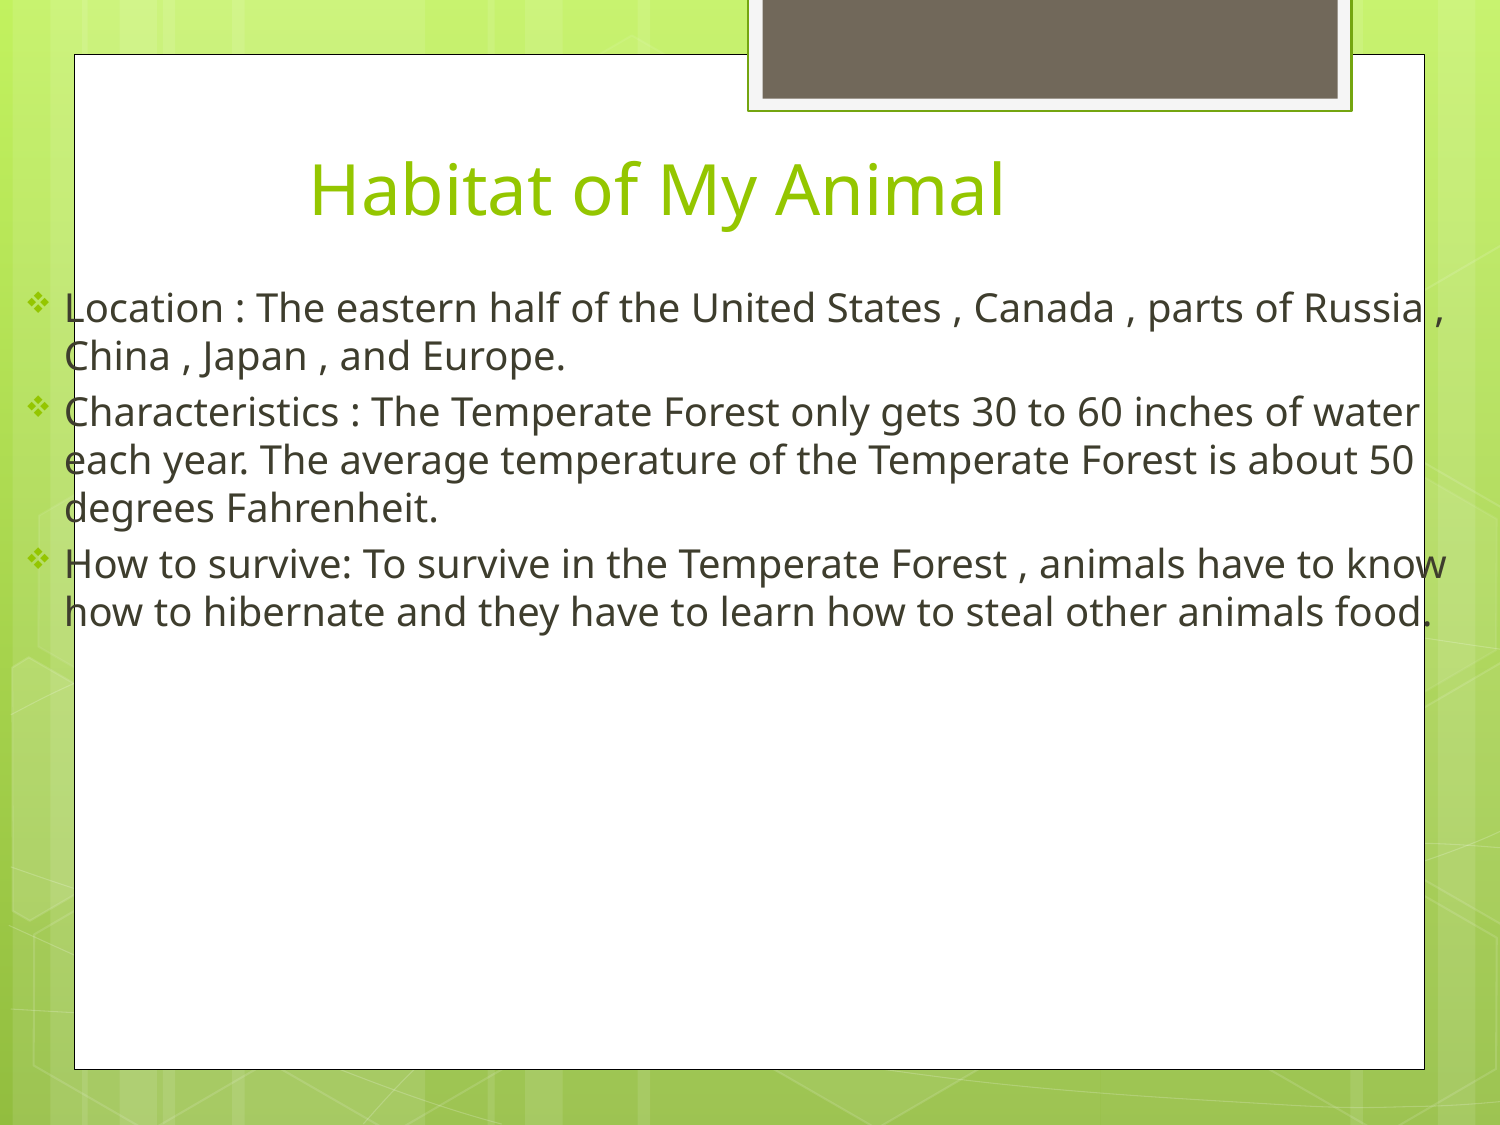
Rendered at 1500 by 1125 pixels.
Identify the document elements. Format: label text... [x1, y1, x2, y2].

list Location : The eastern half of the United States , Canada , parts of Russia , China , Japan , and Europe. Characteristics : The Temperate Forest only gets 30 to 60 inches of water each year. The average temperature of the Temperate Forest is about 50 degrees Fahrenheit. How to survive: To survive in the Temperate Forest , animals have to know how to hibernate and they have to learn how to steal other animals food. [0, 275, 1475, 1125]
title Habitat of My Animal [275, 137, 1263, 238]
